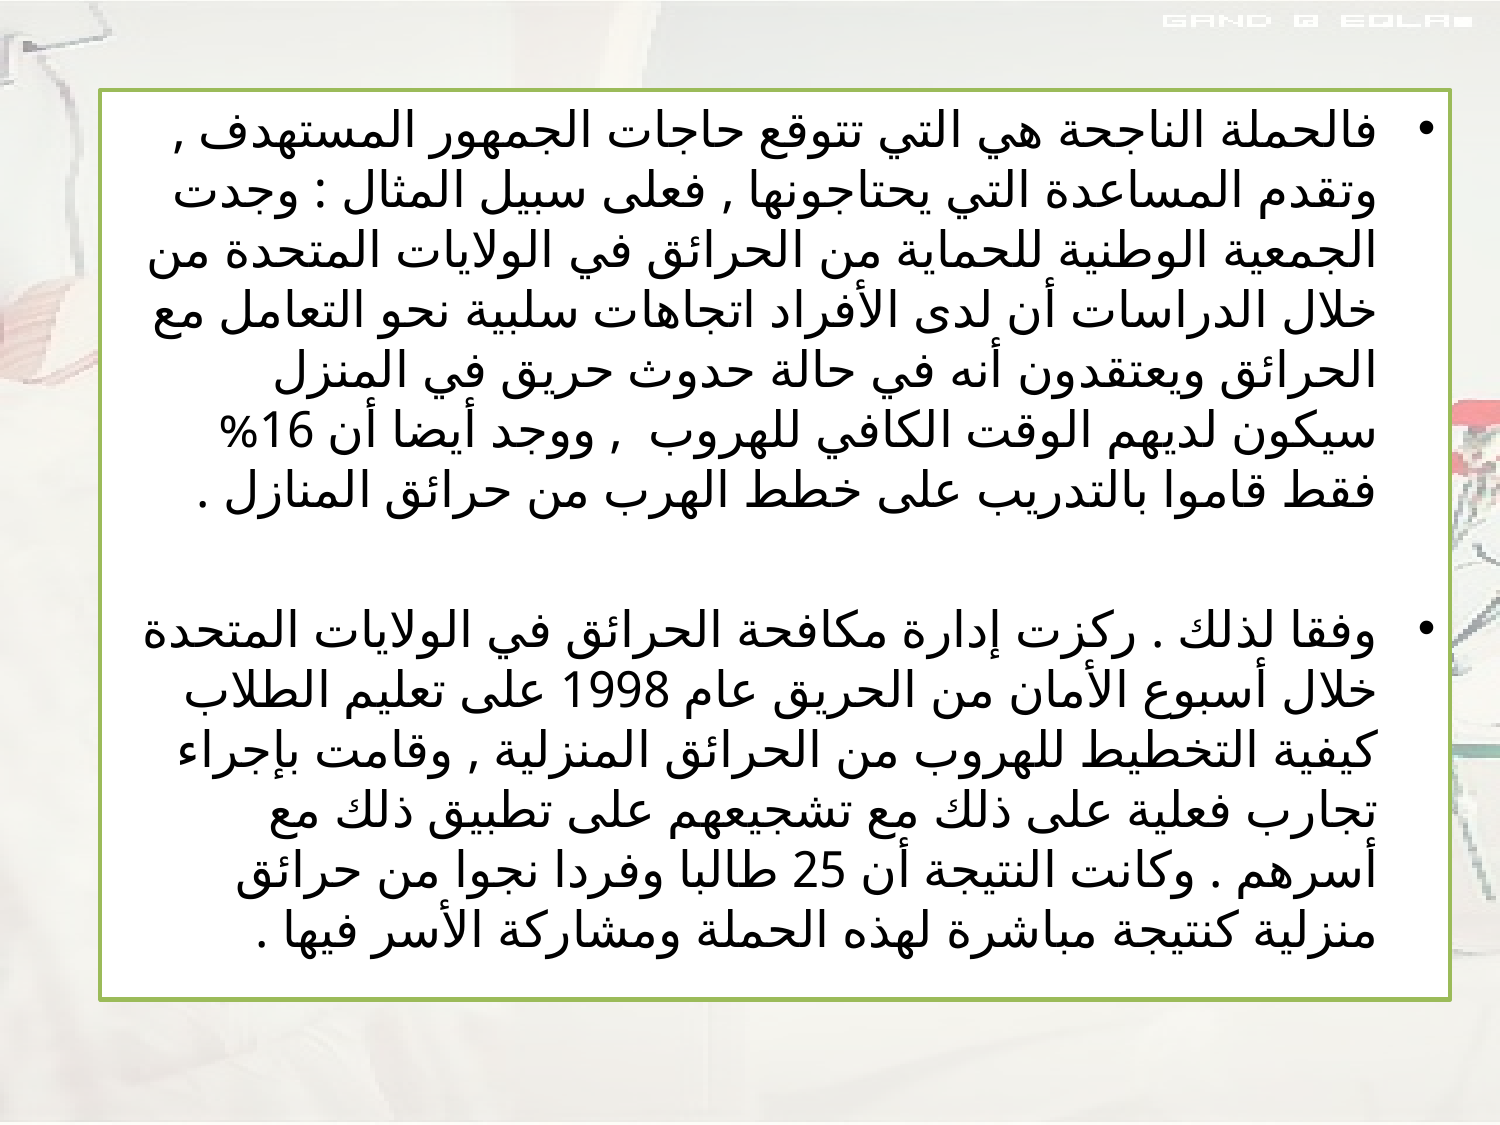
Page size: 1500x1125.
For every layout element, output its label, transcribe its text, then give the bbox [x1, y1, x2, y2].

list فالحملة الناجحة هي التي تتوقع حاجات الجمهور المستهدف , وتقدم المساعدة التي يحتاجونها , فعلى سبيل المثال : وجدت الجمعية الوطنية للحماية من الحرائق في الولايات المتحدة من خلال الدراسات أن لدى الأفراد اتجاهات سلبية نحو التعامل مع الحرائق ويعتقدون أنه في حالة حدوث حريق في المنزل سيكون لديهم الوقت الكافي للهروب , ووجد أيضا أن 16% فقط قاموا بالتدريب على خطط الهرب من حرائق المنازل . وفقا لذلك . ركزت إدارة مكافحة الحرائق في الولايات المتحدة خلال أسبوع الأمان من الحريق عام 1998 على تعليم الطلاب كيفية التخطيط للهروب من الحرائق المنزلية , وقامت بإجراء تجارب فعلية على ذلك مع تشجيعهم على تطبيق ذلك مع أسرهم . وكانت النتيجة أن 25 طالبا وفردا نجوا من حرائق منزلية كنتيجة مباشرة لهذه الحملة ومشاركة الأسر فيها . [98, 88, 1452, 1002]
